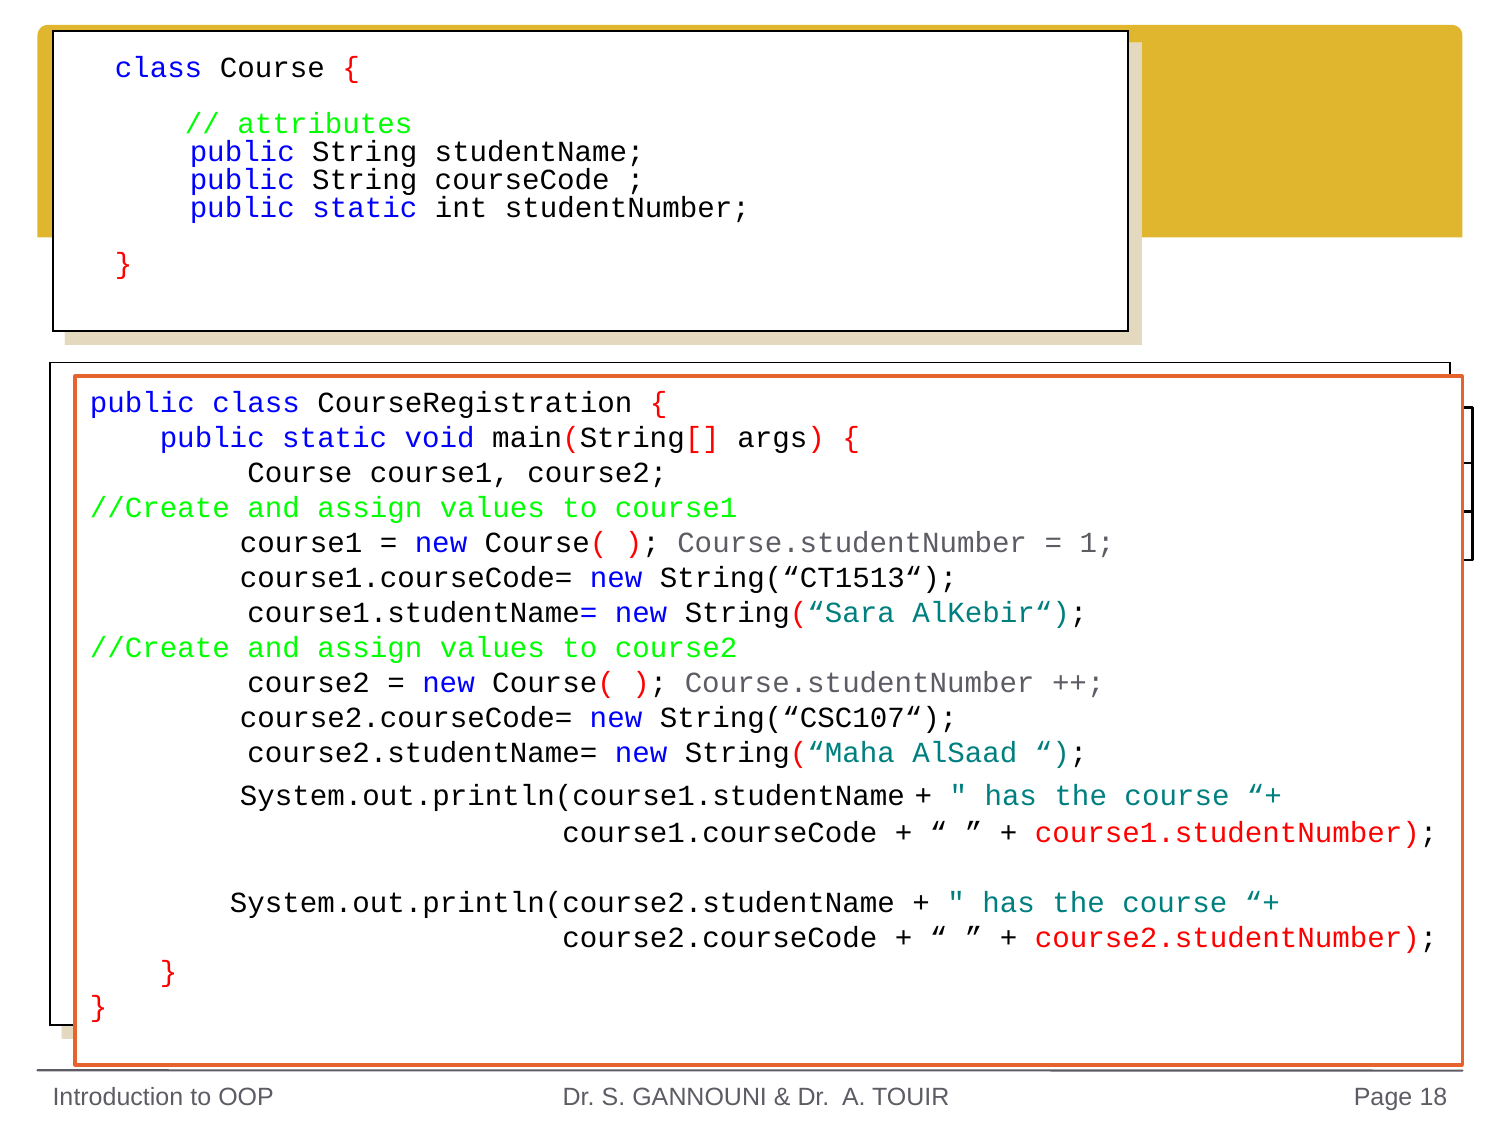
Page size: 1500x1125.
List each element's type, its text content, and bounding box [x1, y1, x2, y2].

text_box [50, 362, 1450, 1025]
text_box [53, 30, 1129, 331]
slide_number Introduction to OOP [37, 1069, 388, 1123]
text_box class Course { // attributes public String studentName; public String courseCode ; public static int studentNumber; } [99, 47, 963, 342]
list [1162, 401, 1479, 566]
text_box public class CourseRegistration { public static void main(String[] args) { Course course1, course2; //Create and assign values to course1 course1 = new Course( ); Course.studentNumber = 1; course1.courseCode= new String(“CT1513“); course1.studentName= new String(“Sara AlKebir“); //Create and assign values to course2 course2 = new Course( ); Course.studentNumber ++; course2.courseCode= new String(“CSC107“); course2.studentName= new String(“Maha AlSaad “); System.out.println(course1.studentName + " has the course “+ course1.courseCode + “ ” + course1.studentNumber); System.out.println(course2.studentName + " has the course “+ course2.courseCode + “ ” + course2.studentNumber); } } [73, 374, 1464, 1067]
footer Dr. S. GANNOUNI & Dr. A. TOUIR [474, 1069, 1038, 1123]
slide_number Page 18 [1112, 1069, 1463, 1123]
